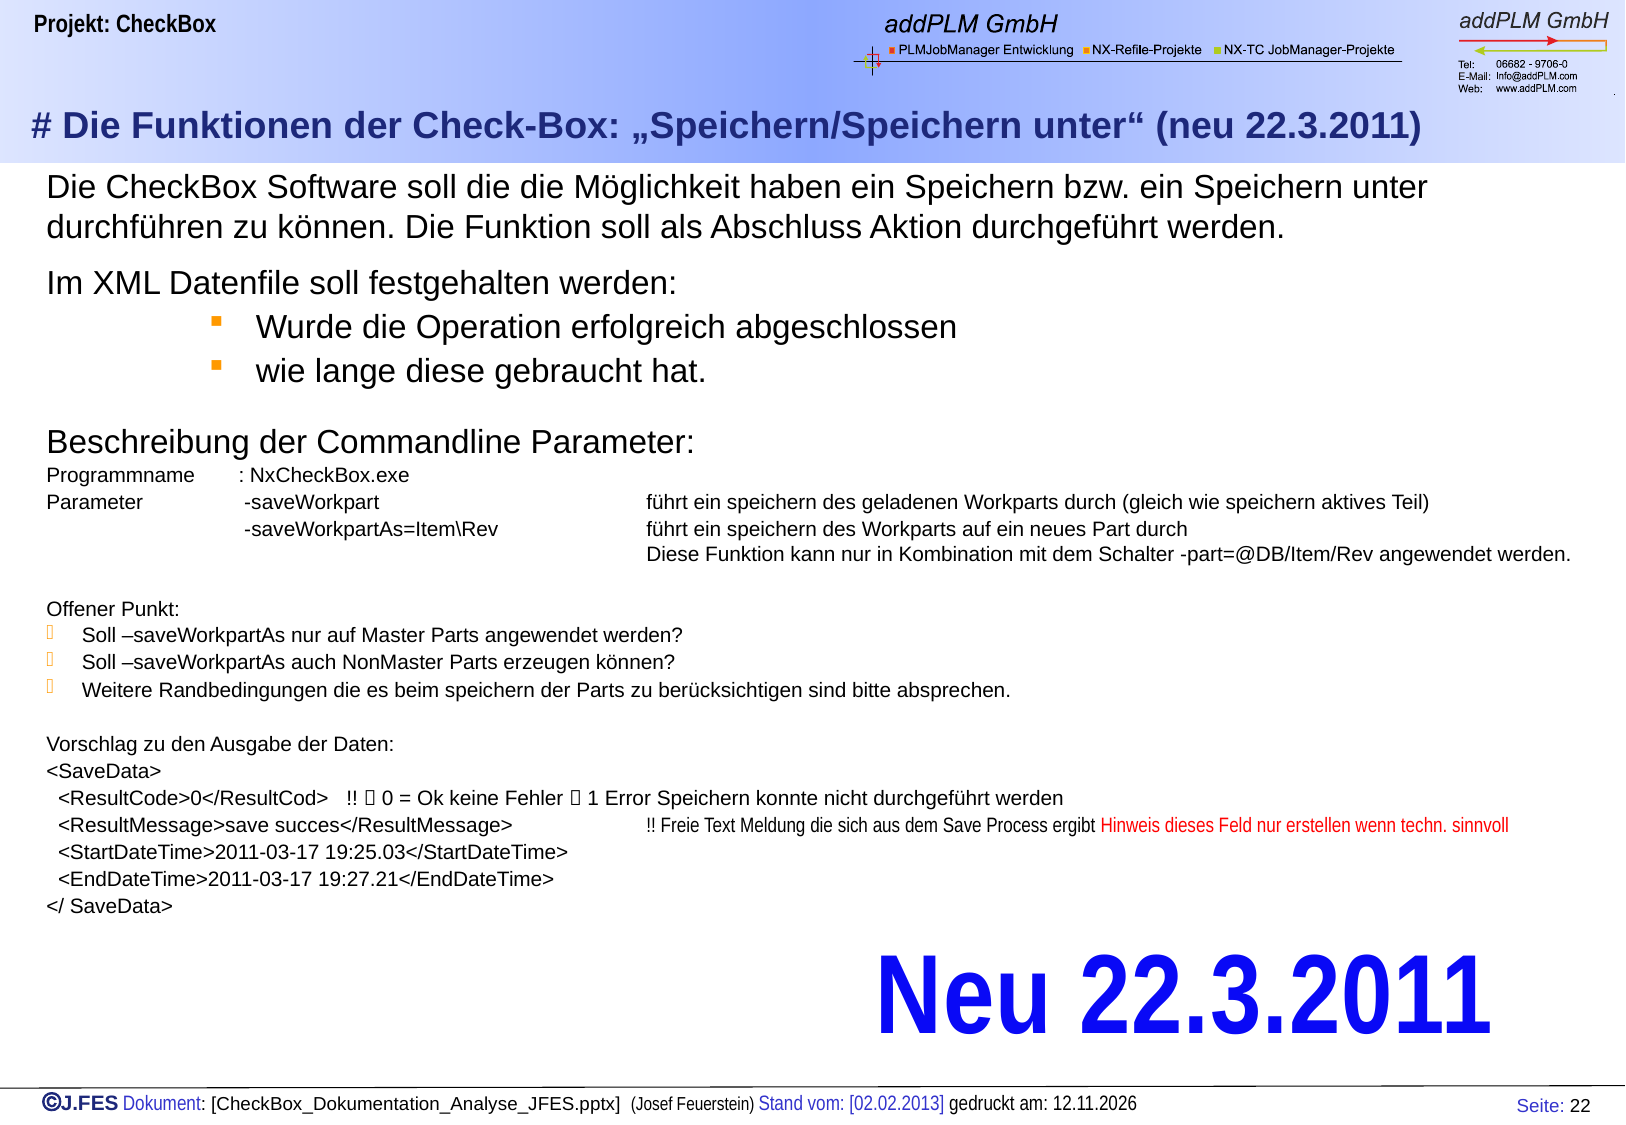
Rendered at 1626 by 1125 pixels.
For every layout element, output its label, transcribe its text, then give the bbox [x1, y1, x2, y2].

title # Die Funktionen der Check-Box: „Speichern/Speichern unter“ (neu 22.3.2011) [30, 73, 1600, 148]
text_box Neu 22.3.2011 [860, 913, 1509, 1064]
text_box Die CheckBox Software soll die die Möglichkeit haben ein Speichern bzw. ein Speichern unter durchführen zu können. Die Funktion soll als Abschluss Aktion durchgeführt werden. Im XML Datenfile soll festgehalten werden: Wurde die Operation erfolgreich abgeschlossen wie lange diese gebraucht hat. Beschreibung der Commandline Parameter: Programmname : NxCheckBox.exe Parameter -saveWorkpart führt ein speichern des geladenen Workparts durch (gleich wie speichern aktives Teil) -saveWorkpartAs=Item\Rev führt ein speichern des Workparts auf ein neues Part durch Diese Funktion kann nur in Kombination mit dem Schalter -part=@DB/Item/Rev angewendet werden. Offener Punkt: Soll –saveWorkpartAs nur auf Master Parts angewendet werden? Soll –saveWorkpartAs auch NonMaster Parts erzeugen können? Weitere Randbedingungen die es beim speichern der Parts zu berücksichtigen sind bitte absprechen. Vorschlag zu den Ausgabe der Daten: <SaveData> <ResultCode>0</ResultCod> !!  0 = Ok keine Fehler  1 Error Speichern konnte nicht durchgeführt werden <ResultMessage>save succes</ResultMessage> !! Freie Text Meldung die sich aus dem Save Process ergibt Hinweis dieses Feld nur erstellen wenn techn. sinnvoll <StartDateTime>2011-03-17 19:25.03</StartDateTime> <EndDateTime>2011-03-17 19:27.21</EndDateTime> </ SaveData> [31, 157, 1590, 925]
